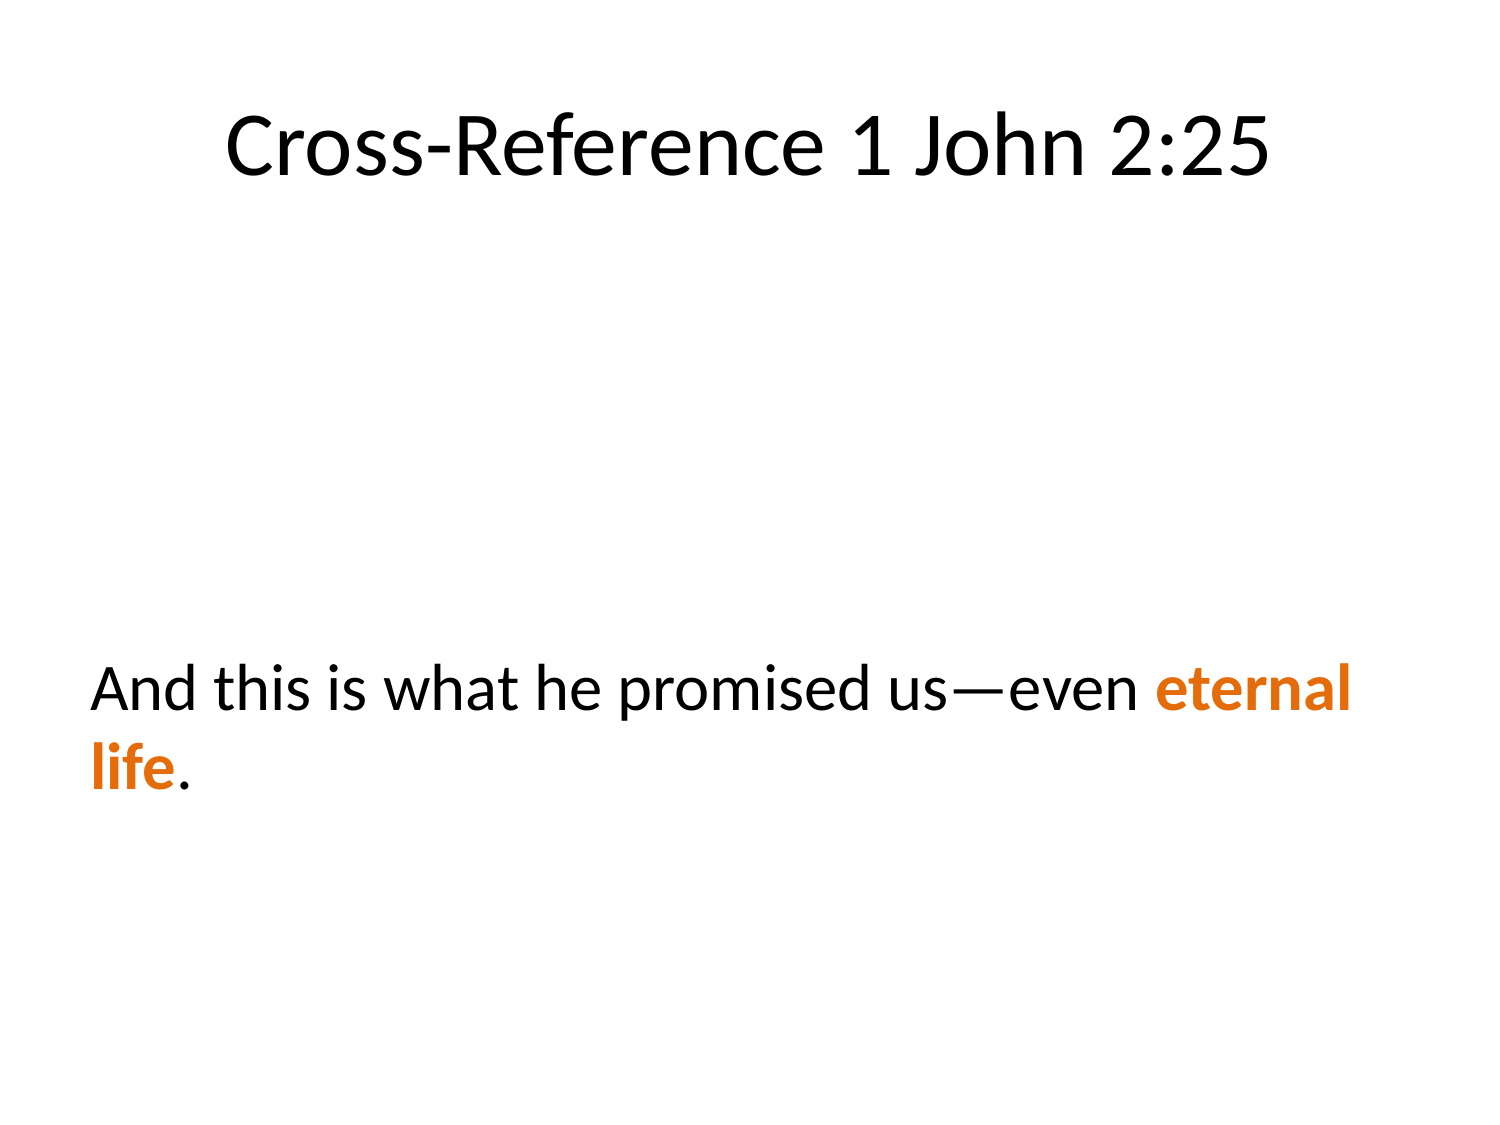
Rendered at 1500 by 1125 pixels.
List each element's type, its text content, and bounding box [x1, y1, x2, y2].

list And this is what he promised us—even eternal life. [75, 262, 1425, 1005]
title Cross-Reference 1 John 2:25 [75, 45, 1425, 233]
